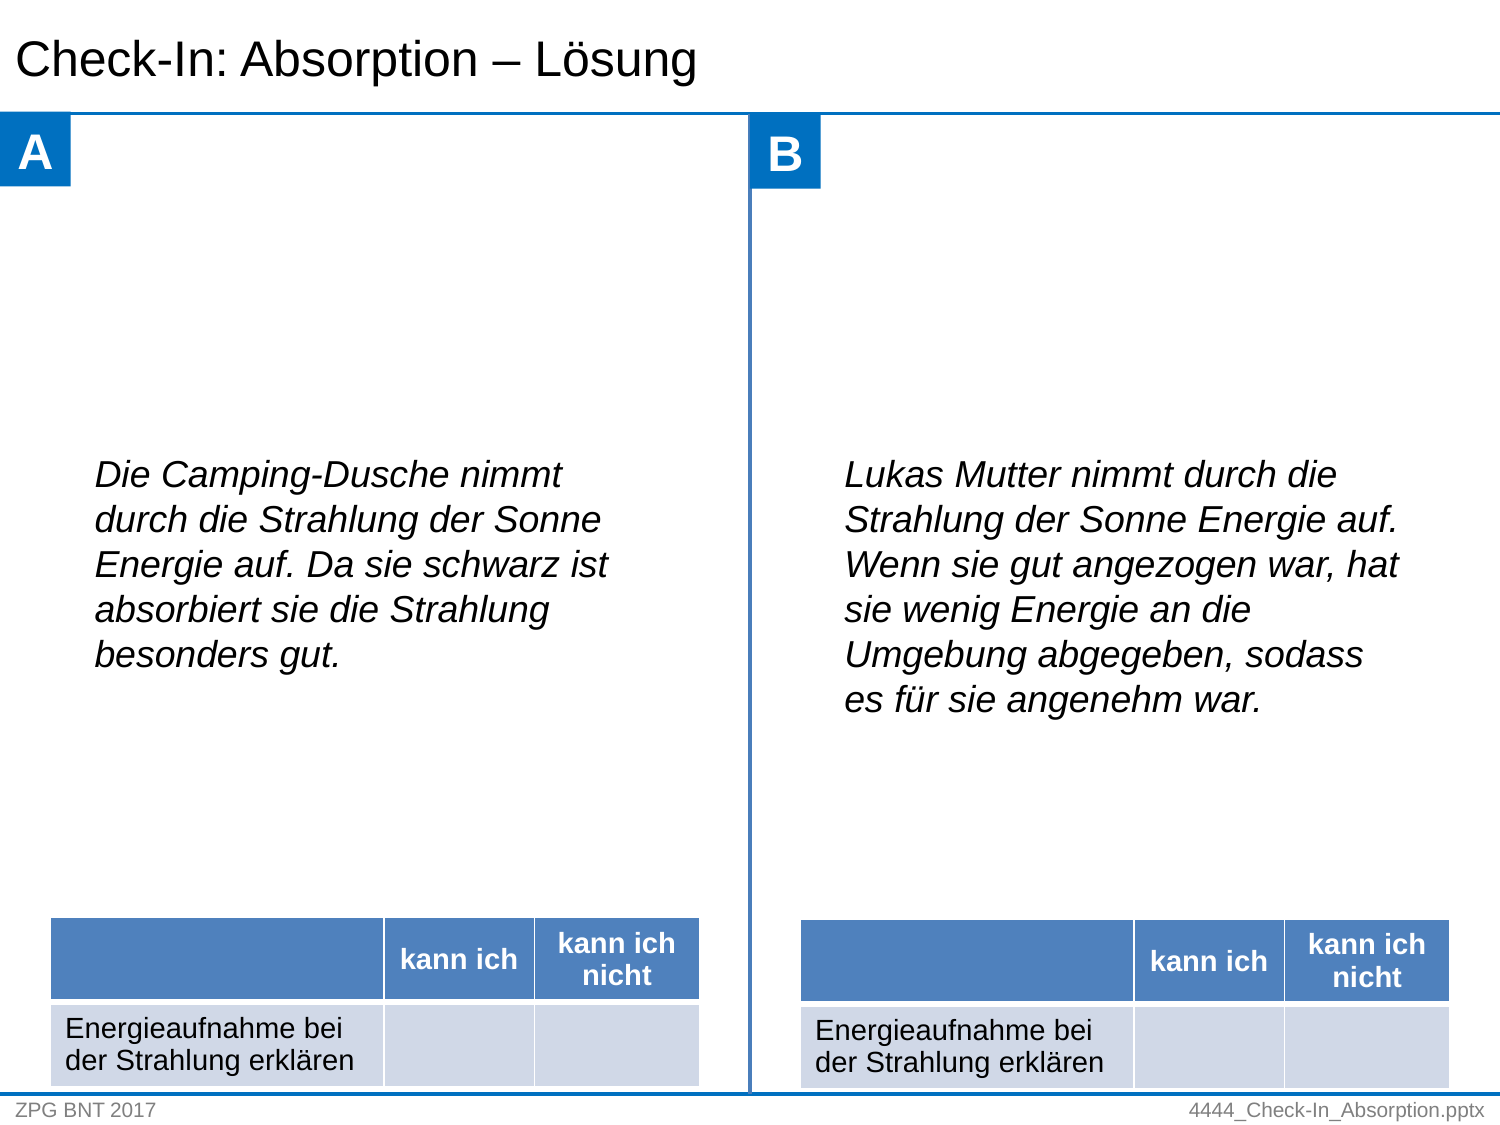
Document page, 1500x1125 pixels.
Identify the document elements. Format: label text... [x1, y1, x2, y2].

table_cell [1135, 1007, 1284, 1088]
table_cell Energieaufnahme bei der Strahlung erklären [801, 1007, 1133, 1088]
table_cell [535, 1005, 699, 1086]
text_box B [751, 114, 821, 189]
table_cell [385, 1005, 534, 1086]
table_header kann ich nicht [1285, 920, 1449, 1001]
text_box Die Camping-Dusche nimmt durch die Strahlung der Sonne Energie auf. Da sie schwarz ist absorbiert sie die Strahlung besonders gut. [79, 442, 671, 683]
table_header [801, 920, 1133, 1001]
table_header kann ich nicht [535, 918, 699, 999]
table_header kann ich [1135, 920, 1284, 1001]
table_cell Energieaufnahme bei der Strahlung erklären [51, 1005, 383, 1086]
slide_number 4444_Check-In_Absorption.pptx [1033, 1094, 1500, 1125]
text_box A [0, 111, 71, 187]
table_cell [1285, 1007, 1449, 1088]
table_header [51, 918, 383, 999]
slide_number ZPG BNT 2017 [0, 1094, 408, 1125]
table_header kann ich [385, 918, 534, 999]
title Check-In: Absorption – Lösung [0, 0, 1500, 114]
text_box Lukas Mutter nimmt durch die Strahlung der Sonne Energie auf. Wenn sie gut angezogen war, hat sie wenig Energie an die Umgebung abgegeben, sodass es für sie angenehm war. [829, 442, 1421, 728]
